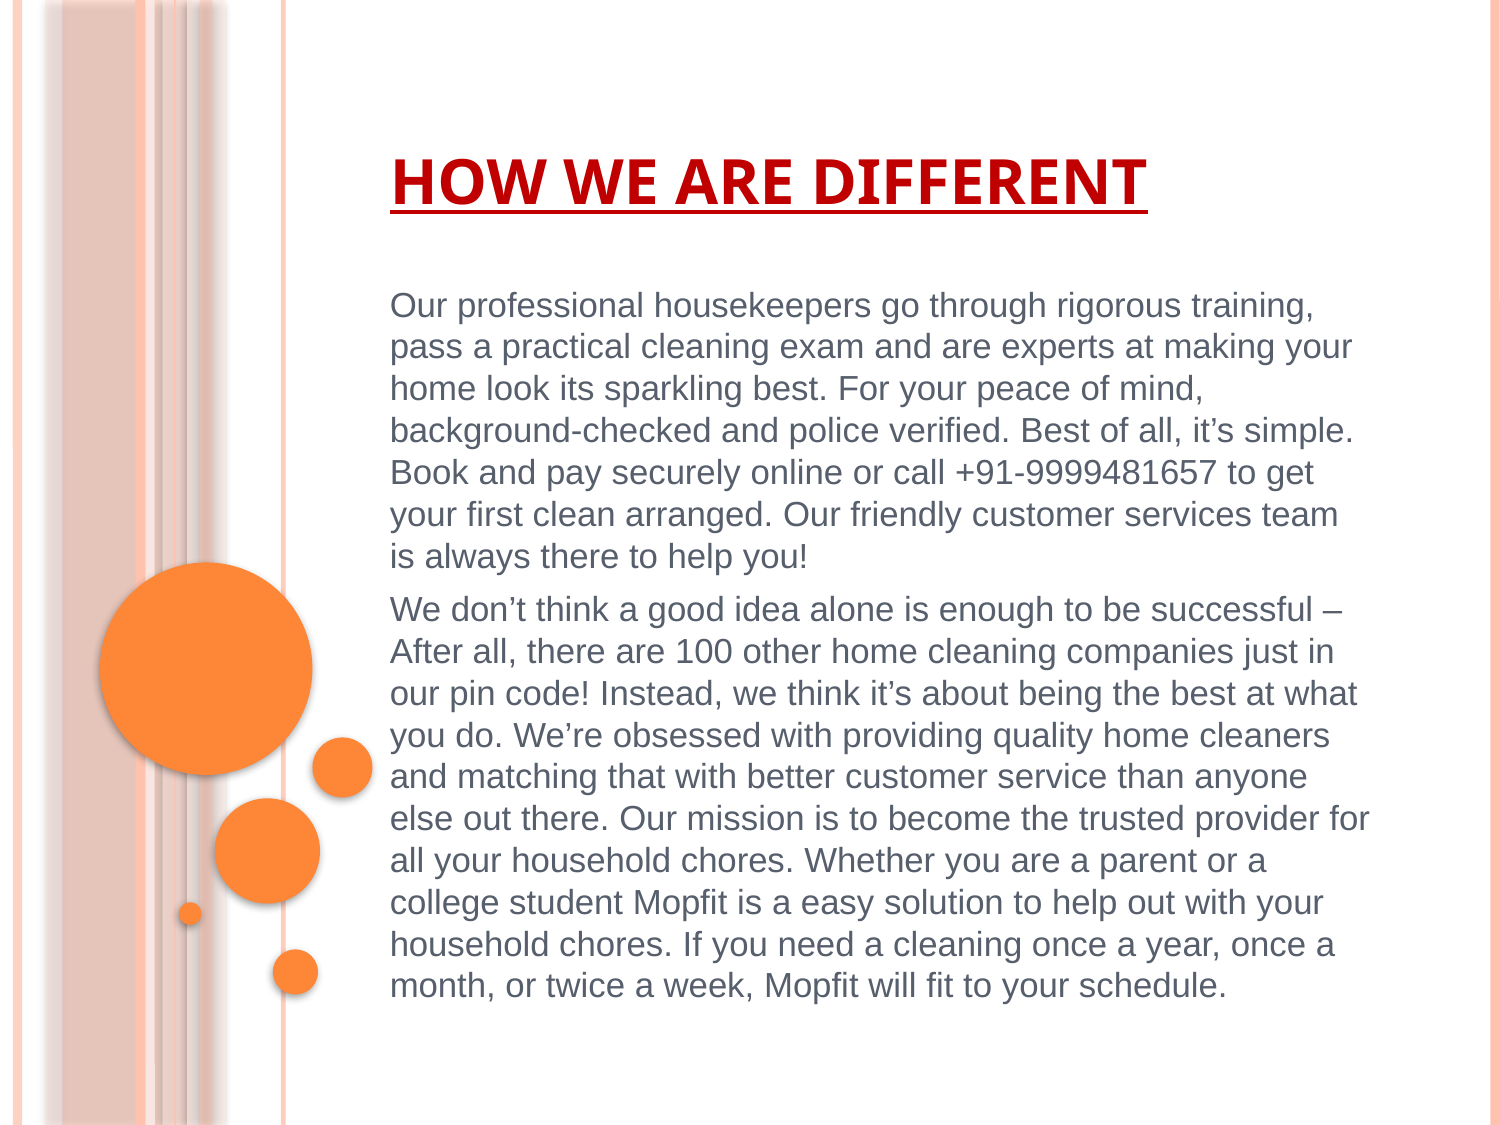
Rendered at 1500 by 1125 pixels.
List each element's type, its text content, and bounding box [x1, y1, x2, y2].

subtitle Our professional housekeepers go through rigorous training, pass a practical cleaning exam and are experts at making your home look its sparkling best. For your peace of mind, background-checked and police verified. Best of all, it’s simple. Book and pay securely online or call +91-9999481657 to get your first clean arranged. Our friendly customer services team is always there to help you! We don’t think a good idea alone is enough to be successful – After all, there are 100 other home cleaning companies just in our pin code! Instead, we think it’s about being the best at what you do. We’re obsessed with providing quality home cleaners and matching that with better customer service than anyone else out there. Our mission is to become the trusted provider for all your household chores. Whether you are a parent or a college student Mopfit is a easy solution to help out with your household chores. If you need a cleaning once a year, once a month, or twice a week, Mopfit will fit to your schedule. [375, 275, 1388, 1046]
title How we are different [375, 112, 1388, 225]
